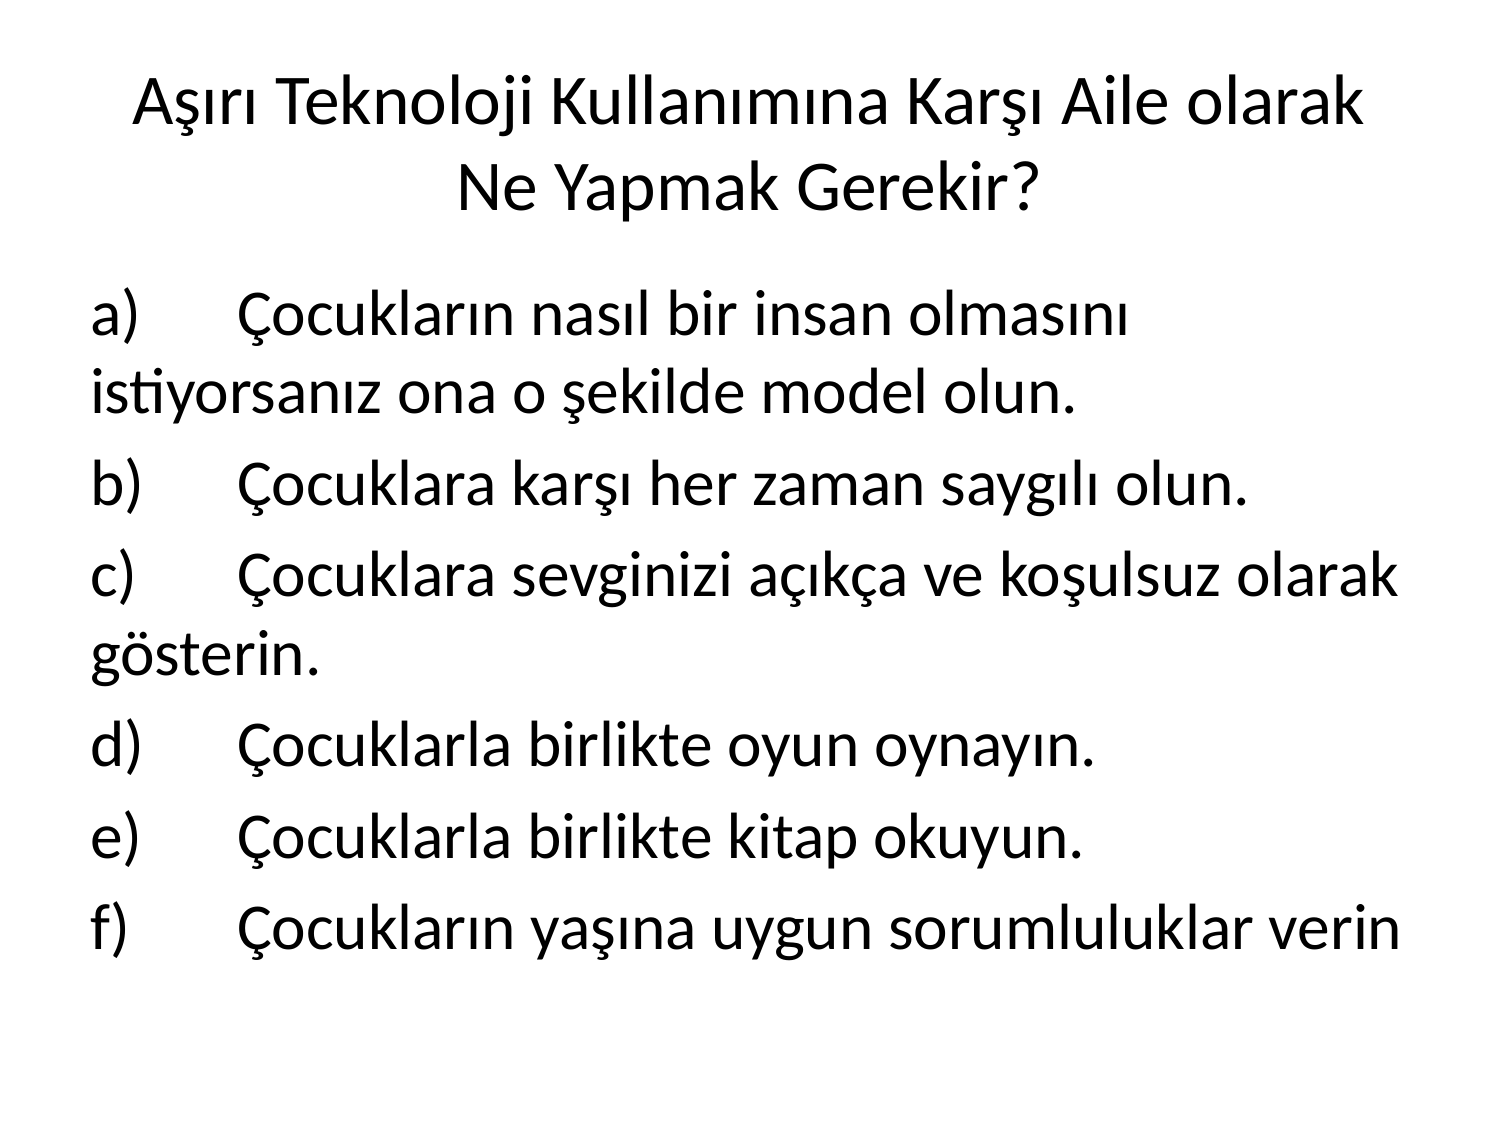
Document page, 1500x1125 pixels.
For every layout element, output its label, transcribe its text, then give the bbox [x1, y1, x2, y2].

list a) Çocukların nasıl bir insan olmasını istiyorsanız ona o şekilde model olun. b) Çocuklara karşı her zaman saygılı olun. c) Çocuklara sevginizi açıkça ve koşulsuz olarak gösterin. d) Çocuklarla birlikte oyun oynayın. e) Çocuklarla birlikte kitap okuyun. f) Çocukların yaşına uygun sorumluluklar verin [75, 262, 1425, 1005]
title Aşırı Teknoloji Kullanımına Karşı Aile olarak Ne Yapmak Gerekir? [75, 45, 1425, 233]
